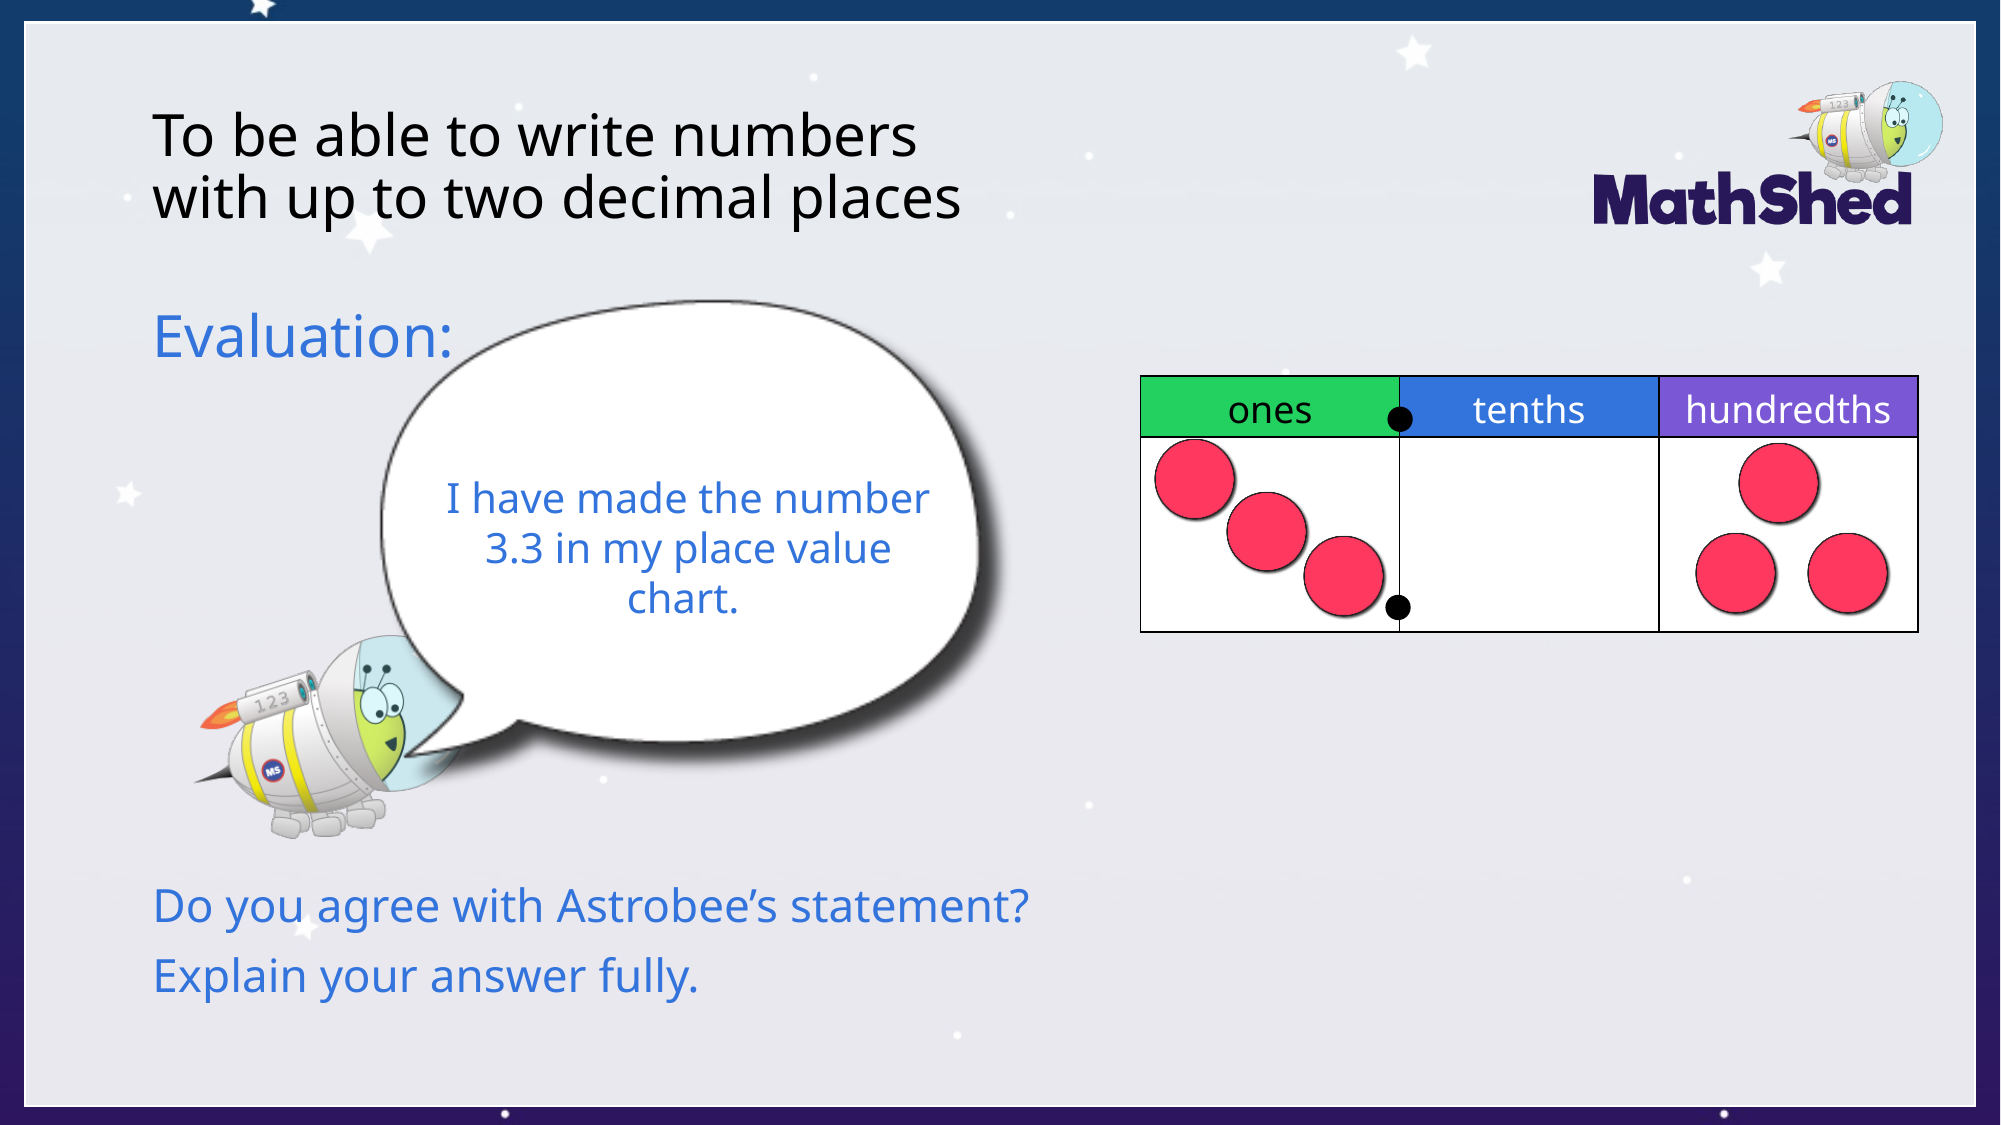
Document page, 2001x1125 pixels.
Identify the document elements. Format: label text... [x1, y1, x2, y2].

table_header hundredths [1660, 377, 1917, 436]
table_cell [1141, 438, 1399, 631]
table_header tenths [1400, 377, 1658, 436]
table_cell [1400, 438, 1658, 631]
table_header ones [1141, 377, 1399, 436]
text_box [1389, 594, 1411, 621]
table_cell [1660, 438, 1917, 631]
picture [0, 0, 2001, 1125]
title To be able to write numbers with up to two decimal places [137, 59, 1578, 278]
list Evaluation: Do you agree with Astrobee’s statement? Explain your answer fully. [137, 299, 1863, 1014]
text_box [1387, 406, 1413, 432]
